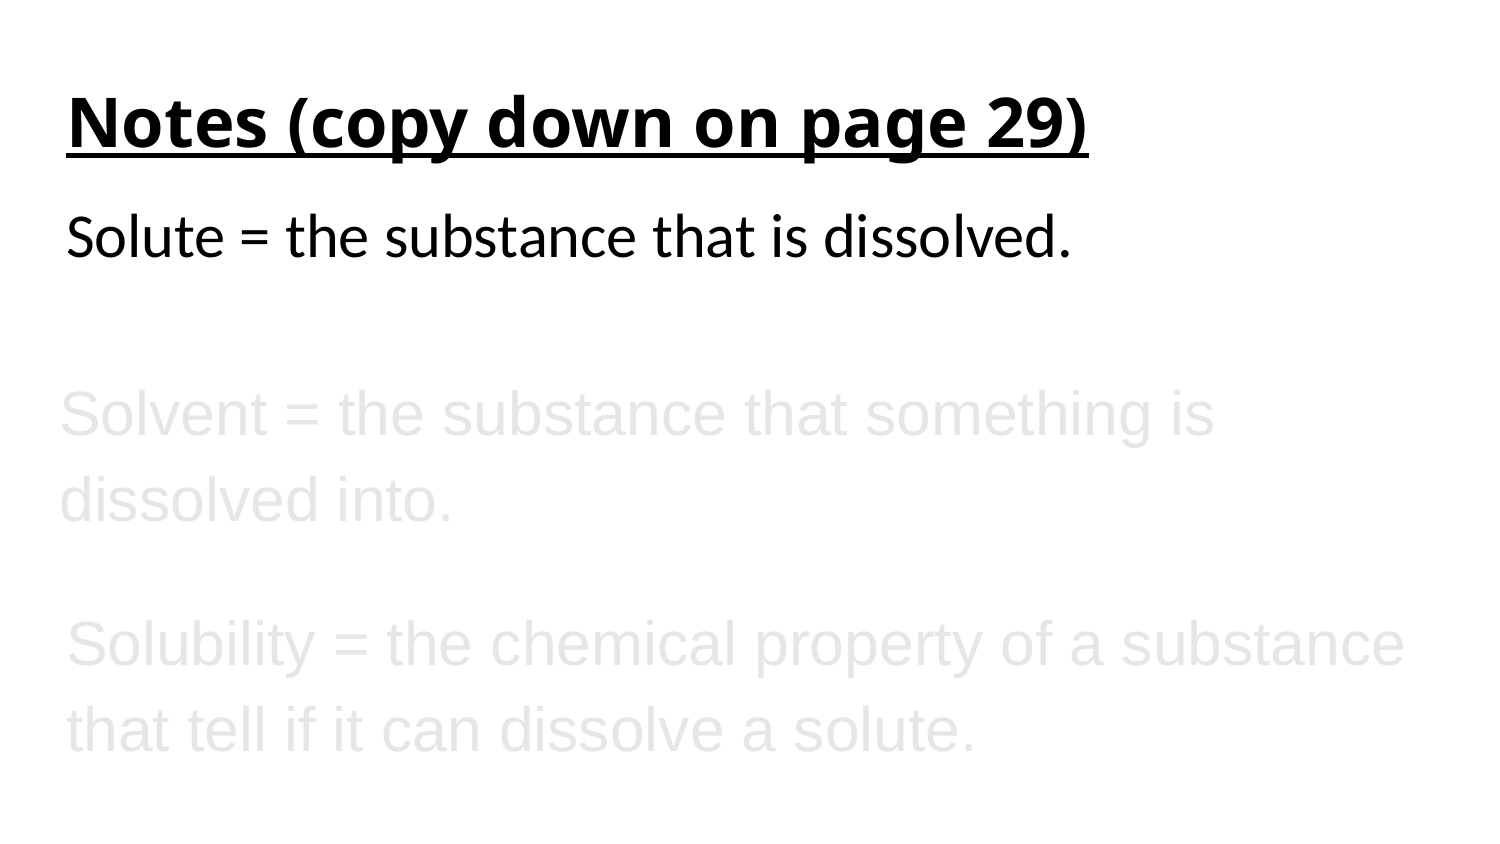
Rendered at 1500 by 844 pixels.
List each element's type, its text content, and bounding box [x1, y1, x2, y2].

list Solute = the substance that is dissolved. [51, 189, 1449, 324]
text_box Solvent = the substance that something is dissolved into. [44, 361, 1456, 535]
title Notes (copy down on page 29) [51, 72, 1449, 167]
text_box Solubility = the chemical property of a substance that tell if it can dissolve a solute. [51, 554, 1449, 801]
